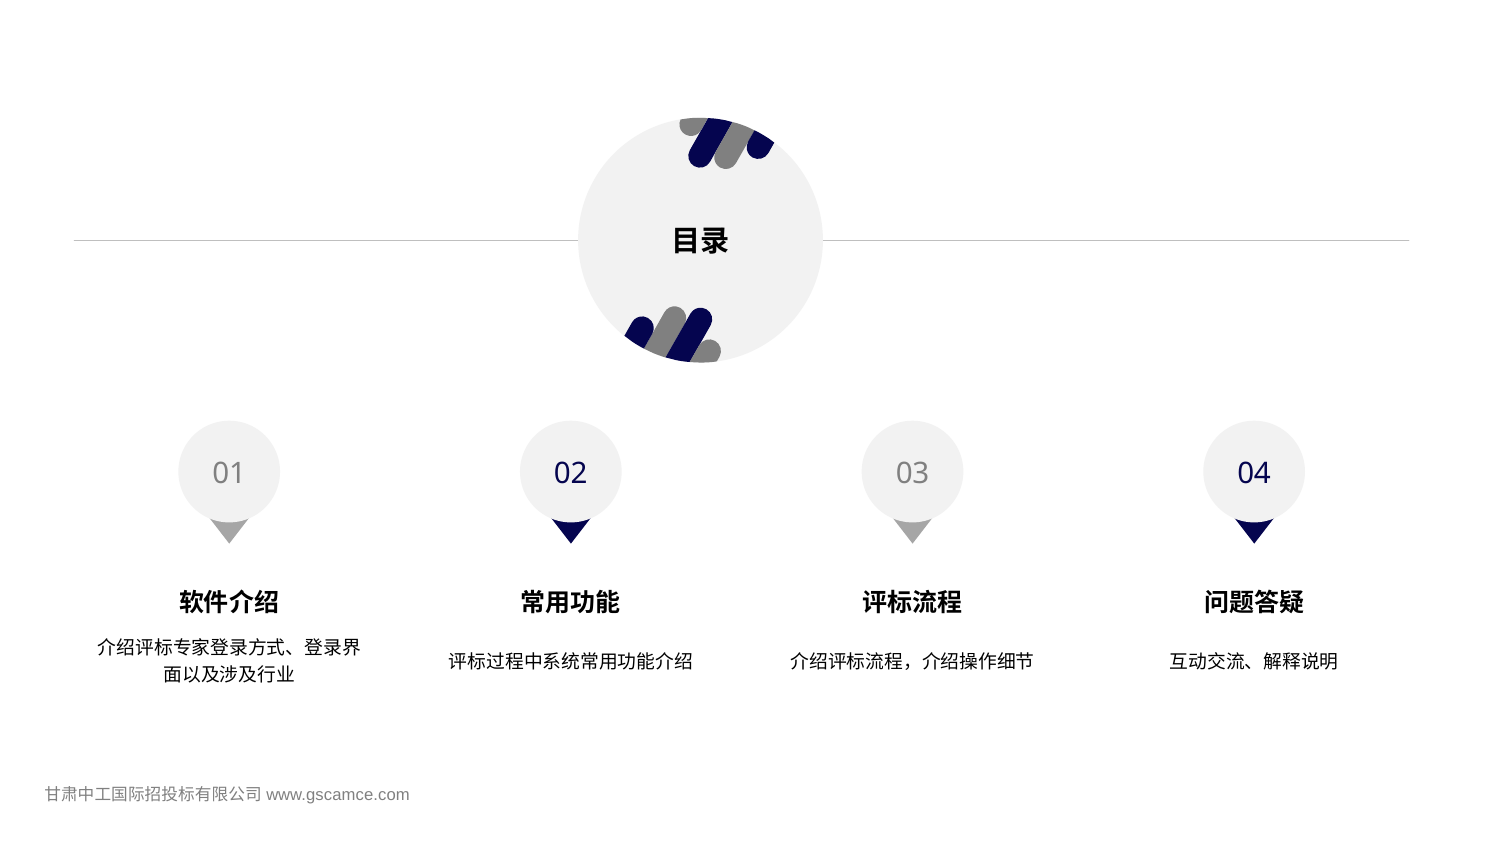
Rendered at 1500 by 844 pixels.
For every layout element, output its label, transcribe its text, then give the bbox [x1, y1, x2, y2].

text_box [74, 110, 1410, 694]
text_box 甘肃中工国际招投标有限公司www.gscamce.com [29, 776, 762, 812]
